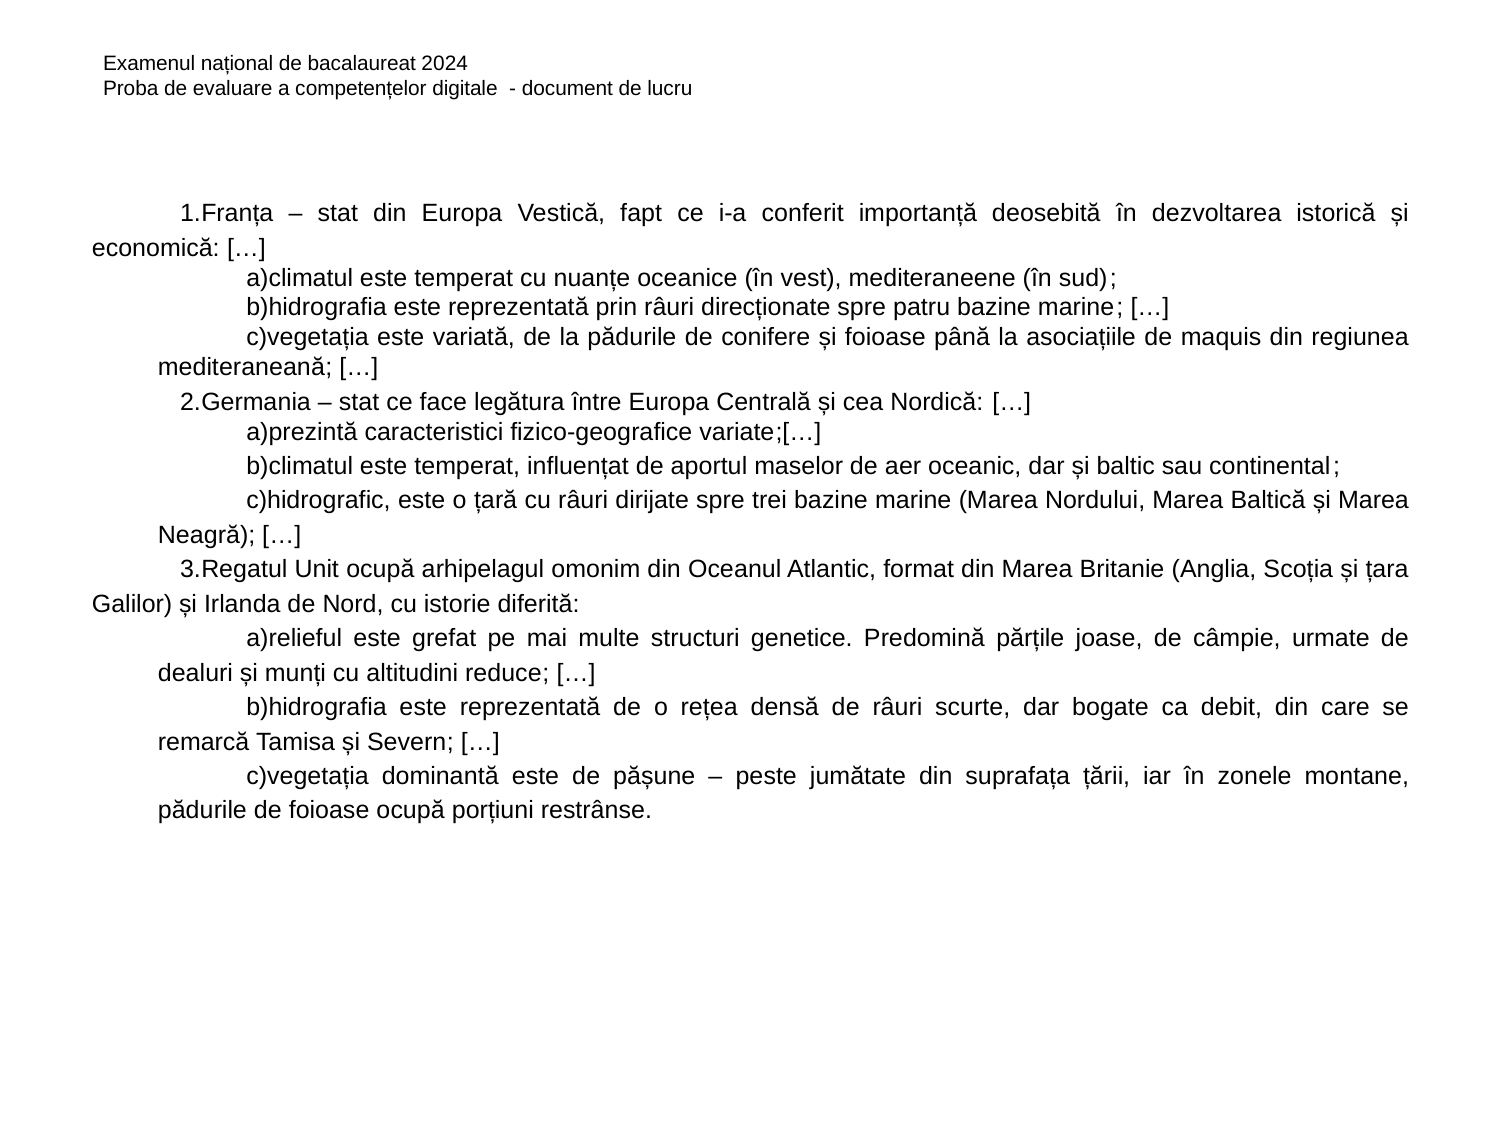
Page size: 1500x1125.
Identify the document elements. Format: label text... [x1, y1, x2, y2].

text_box Examenul național de bacalaureat 2024 Proba de evaluare a competențelor digitale - document de lucru [88, 42, 1376, 108]
list Franța – stat din Europa Vestică, fapt ce i-a conferit importanță deosebită în dezvoltarea istorică și economică: […] climatul este temperat cu nuanțe oceanice (în vest), mediteraneene (în sud); hidrografia este reprezentată prin râuri direcționate spre patru bazine marine; […] vegetația este variată, de la pădurile de conifere și foioase până la asociațiile de maquis din regiunea mediteraneană; […] Germania – stat ce face legătura între Europa Centrală și cea Nordică: […] prezintă caracteristici fizico-geografice variate;[…] climatul este temperat, influențat de aportul maselor de aer oceanic, dar și baltic sau continental; hidrografic, este o țară cu râuri dirijate spre trei bazine marine (Marea Nordului, Marea Baltică și Marea Neagră); […] Regatul Unit ocupă arhipelagul omonim din Oceanul Atlantic, format din Marea Britanie (Anglia, Scoția și țara Galilor) și Irlanda de Nord, cu istorie diferită: relieful este grefat pe mai multe structuri genetice. Predomină părțile joase, de câmpie, urmate de dealuri și munți cu altitudini reduce; […] hidrografia este reprezentată de o rețea densă de râuri scurte, dar bogate ca debit, din care se remarcă Tamisa și Severn; […] vegetația dominantă este de pășune – peste jumătate din suprafața țării, iar în zonele montane, pădurile de foioase ocupă porțiuni restrânse. [76, 184, 1428, 1050]
